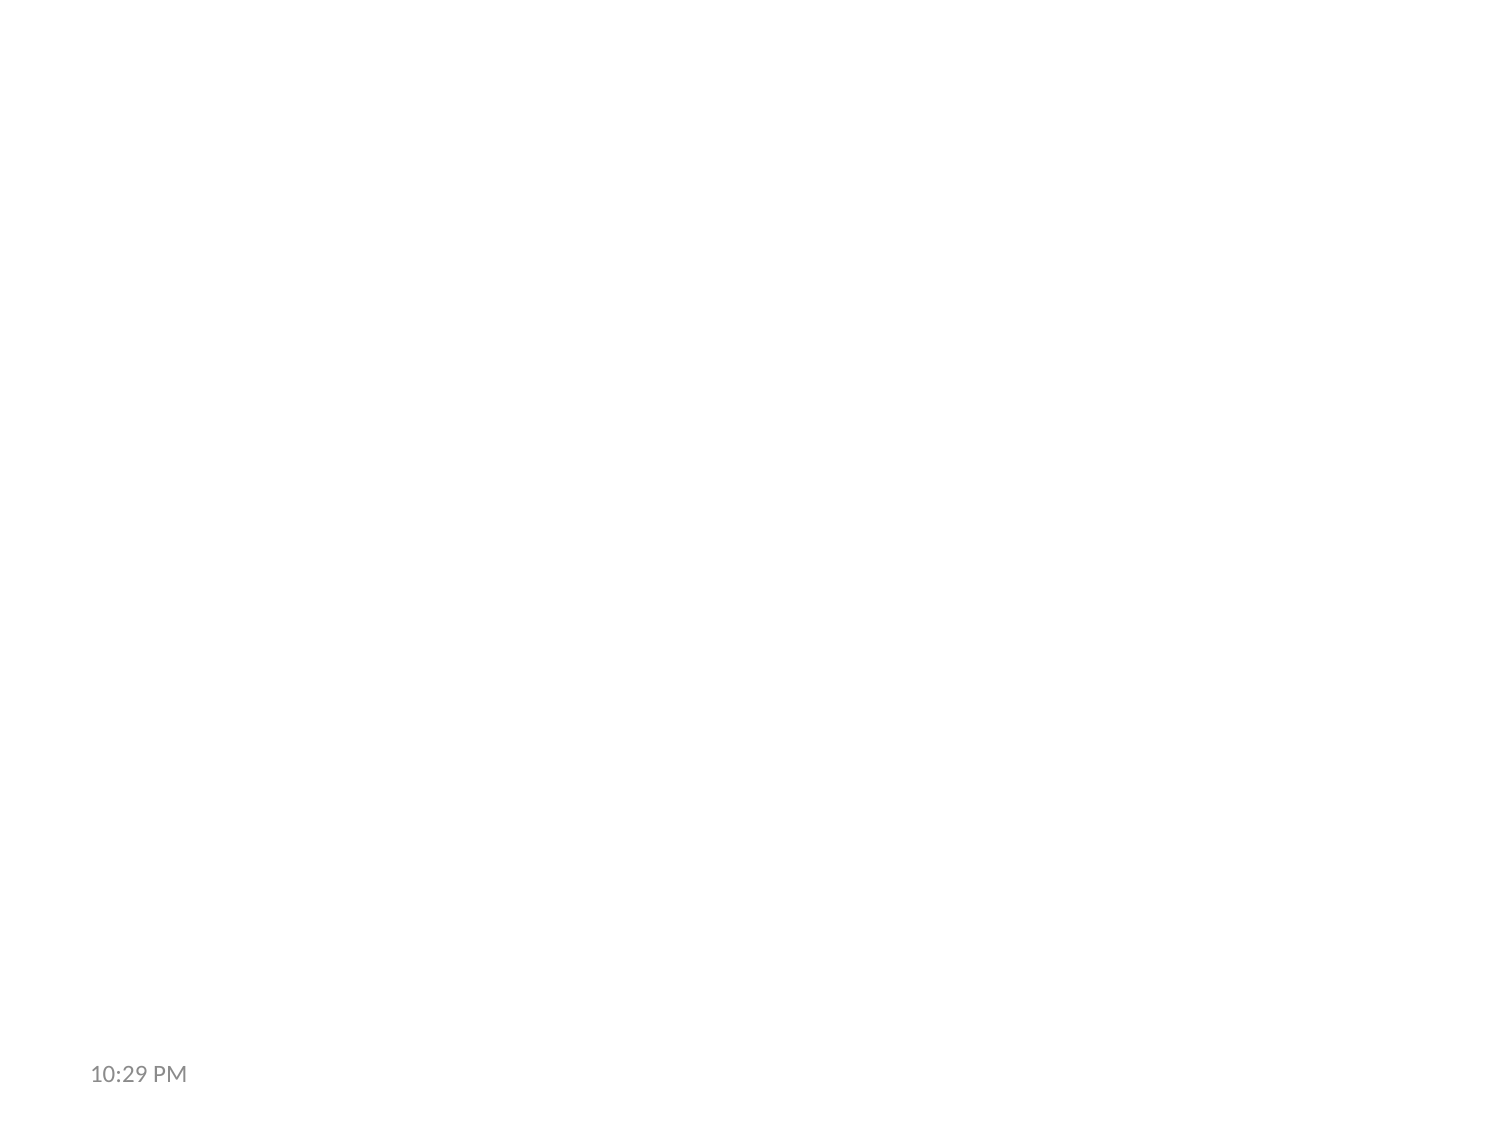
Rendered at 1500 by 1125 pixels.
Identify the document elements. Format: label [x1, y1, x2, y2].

slide_number [75, 1042, 425, 1103]
